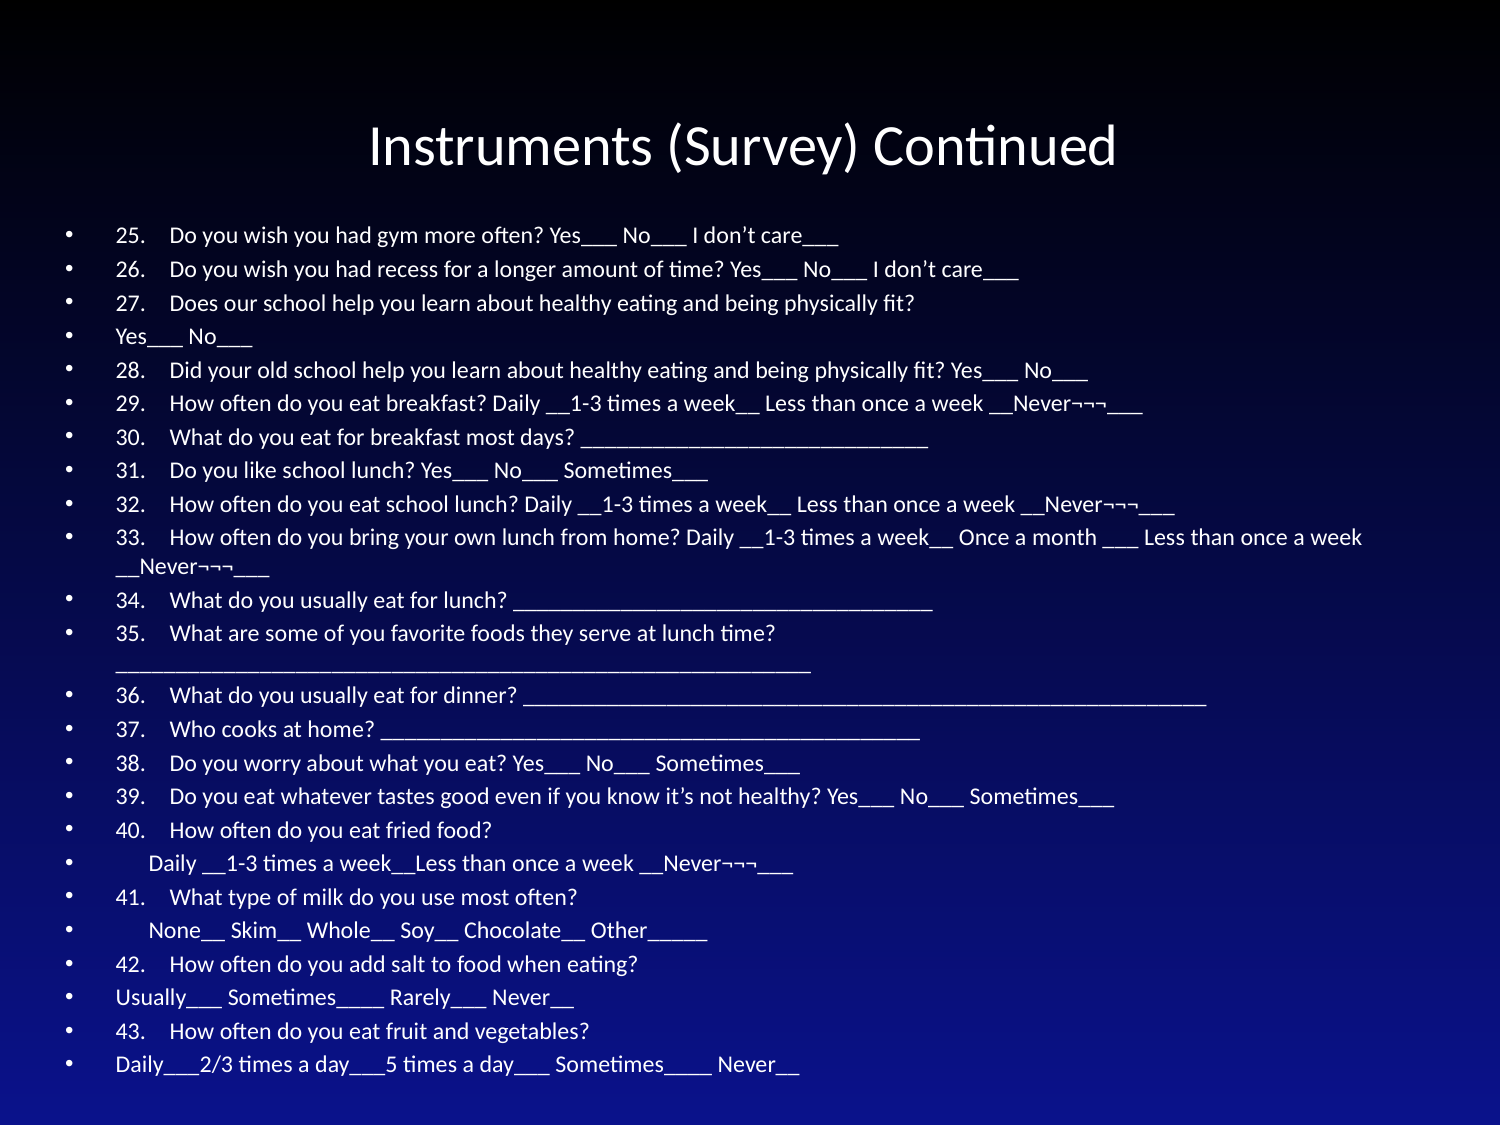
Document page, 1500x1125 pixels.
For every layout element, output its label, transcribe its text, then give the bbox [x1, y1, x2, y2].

text_box Instruments (Survey) Continued [87, 99, 1413, 185]
list 25. Do you wish you had gym more often? Yes___ No___ I don’t care___ 26. Do you wish you had recess for a longer amount of time? Yes___ No___ I don’t care___ 27. Does our school help you learn about healthy eating and being physically fit? Yes___ No___ 28. Did your old school help you learn about healthy eating and being physically fit? Yes___ No___ 29. How often do you eat breakfast? Daily __1-3 times a week__ Less than once a week __Never¬¬¬___ 30. What do you eat for breakfast most days? _____________________________ 31. Do you like school lunch? Yes___ No___ Sometimes___ 32. How often do you eat school lunch? Daily __1-3 times a week__ Less than once a week __Never¬¬¬___ 33. How often do you bring your own lunch from home? Daily __1-3 times a week__ Once a month ___ Less than once a week __Never¬¬¬___ 34. What do you usually eat for lunch? ___________________________________ 35. What are some of you favorite foods they serve at lunch time? __________________________________________________________ 36. What do you usually eat for dinner? _________________________________________________________ 37. Who cooks at home? _____________________________________________ 38. Do you worry about what you eat? Yes___ No___ Sometimes___ 39. Do you eat whatever tastes good even if you know it’s not healthy? Yes___ No___ Sometimes___ 40. How often do you eat fried food? Daily __1-3 times a week__Less than once a week __Never¬¬¬___ 41. What type of milk do you use most often? None__ Skim__ Whole__ Soy__ Chocolate__ Other_____ 42. How often do you add salt to food when eating? Usually___ Sometimes____ Rarely___ Never__ 43. How often do you eat fruit and vegetables? Daily___2/3 times a day___5 times a day___ Sometimes____ Never__ [50, 212, 1400, 1100]
